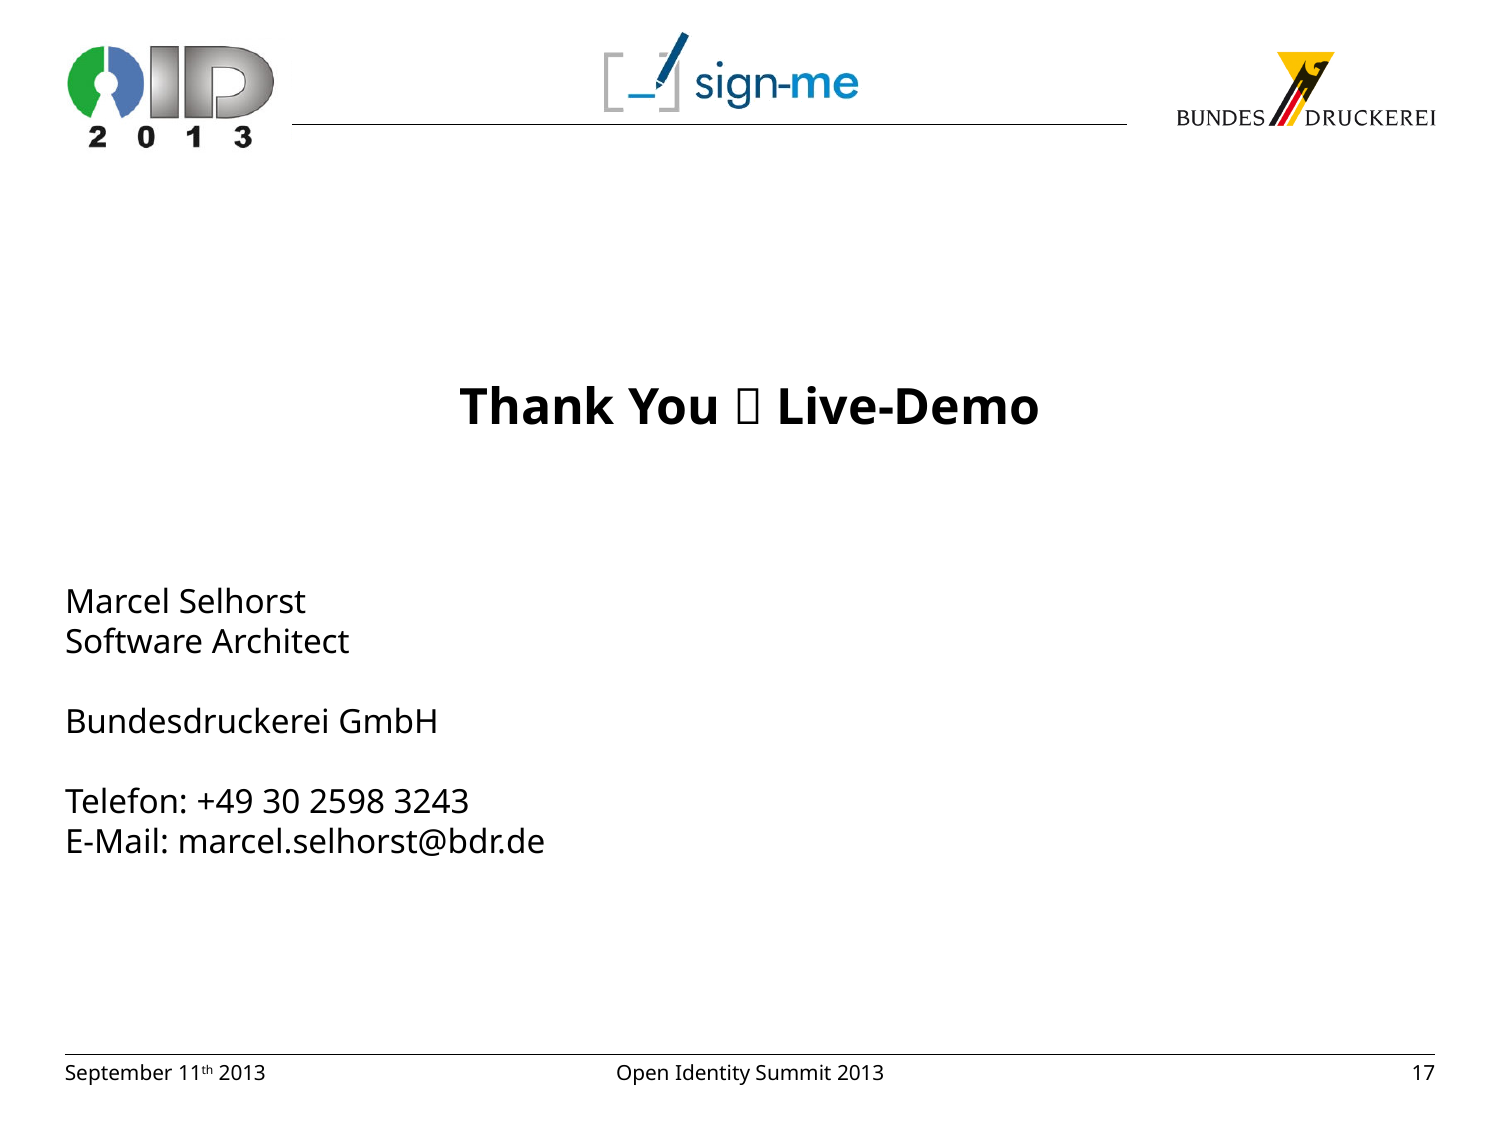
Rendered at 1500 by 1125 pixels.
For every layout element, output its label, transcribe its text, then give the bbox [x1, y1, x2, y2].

picture [52, 38, 292, 165]
slide_number 17 [1139, 1059, 1436, 1085]
picture [560, 3, 901, 150]
picture [1126, 1, 1486, 176]
list Thank You  Live-Demo Marcel Selhorst Software Architect Bundesdruckerei GmbH Telefon: +49 30 2598 3243 E-Mail: marcel.selhorst@bdr.de [64, 160, 1436, 953]
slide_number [64, 1059, 361, 1085]
footer Open Identity Summit 2013 [366, 1059, 1133, 1086]
